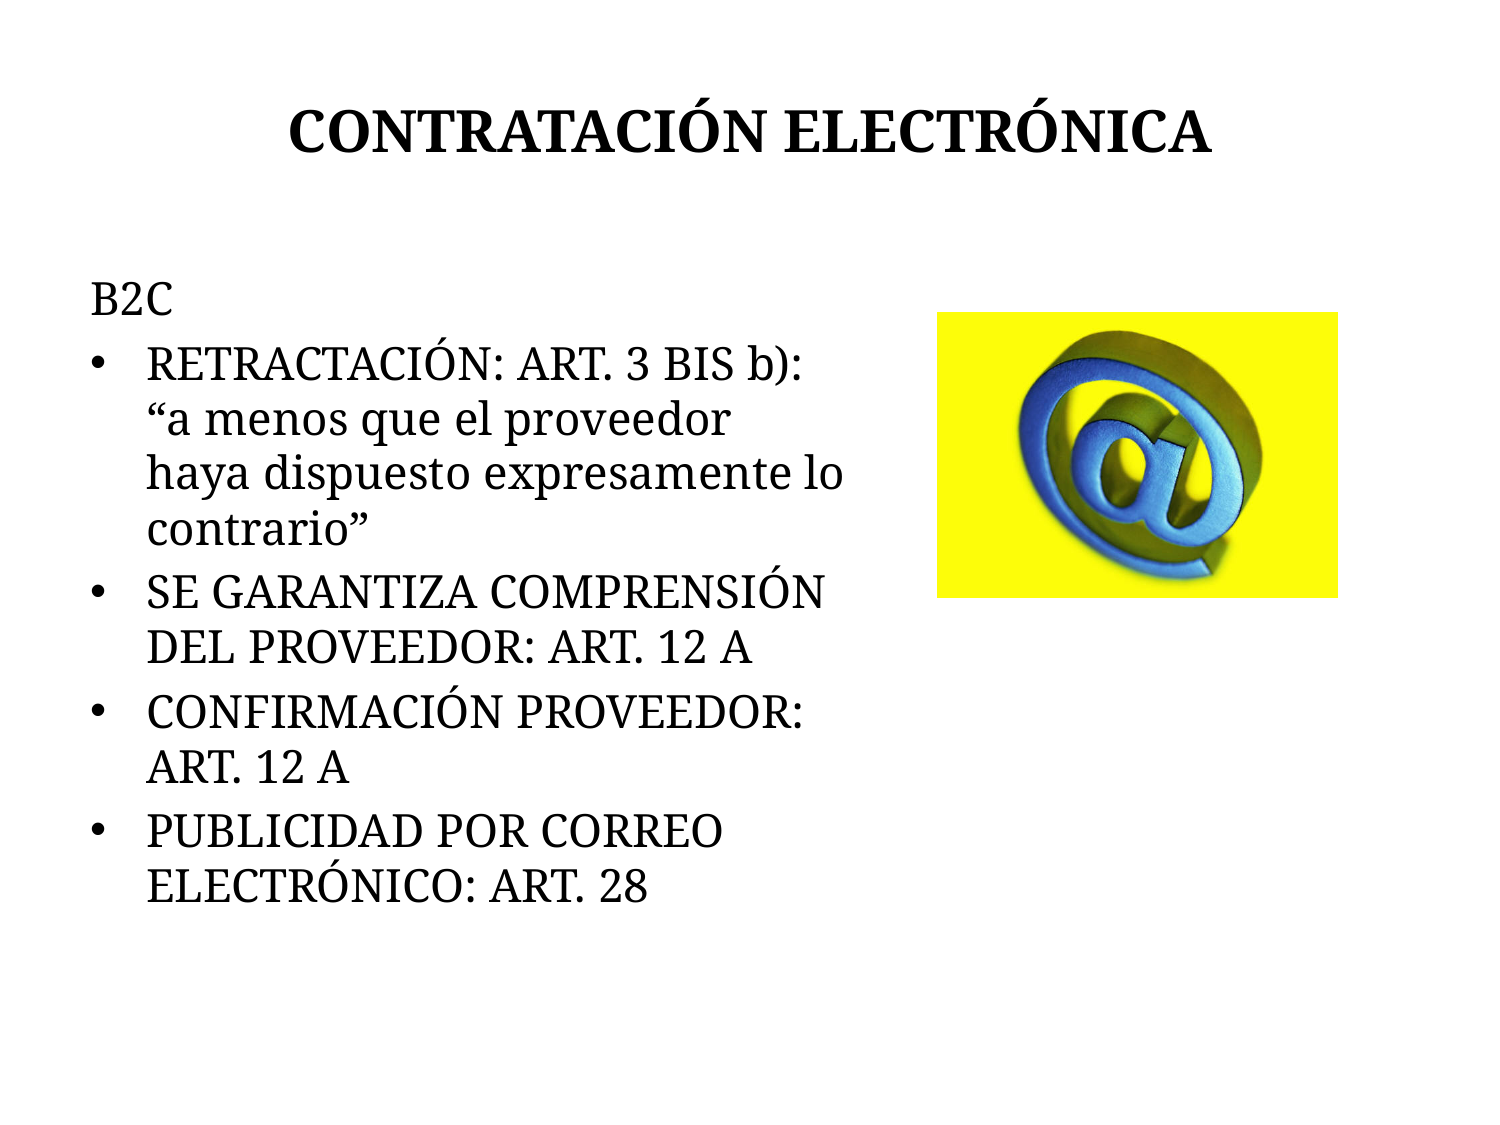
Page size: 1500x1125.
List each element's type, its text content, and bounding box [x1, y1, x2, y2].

list B2C RETRACTACIÓN: ART. 3 BIS b): “a menos que el proveedor haya dispuesto expresamente lo contrario” SE GARANTIZA COMPRENSIÓN DEL PROVEEDOR: ART. 12 A CONFIRMACIÓN PROVEEDOR: ART. 12 A PUBLICIDAD POR CORREO ELECTRÓNICO: ART. 28 [75, 262, 863, 1005]
picture [937, 312, 1338, 599]
title CONTRATACIÓN ELECTRÓNICA [75, 45, 1425, 213]
